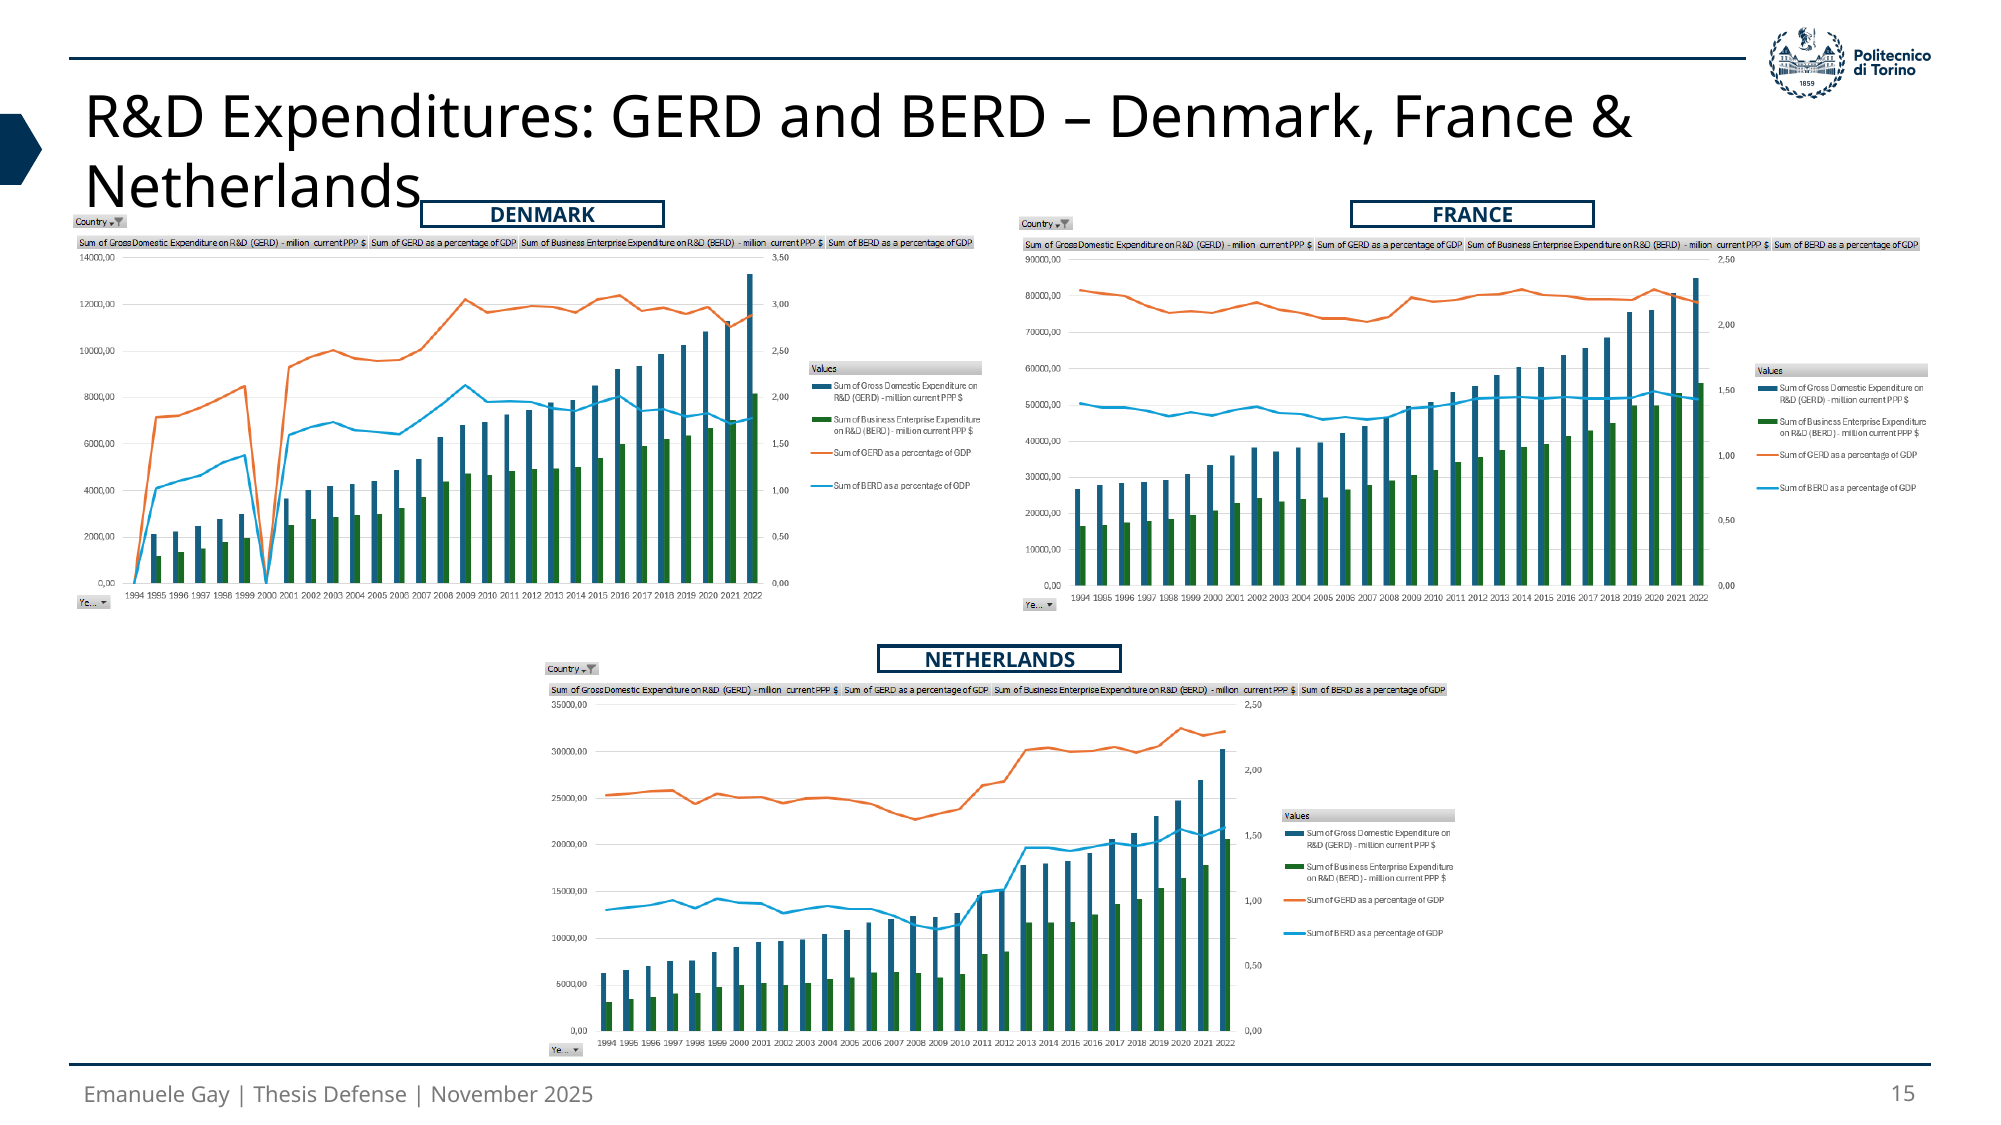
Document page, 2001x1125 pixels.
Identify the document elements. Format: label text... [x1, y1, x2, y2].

text_box [0, 112, 44, 187]
picture [1769, 27, 1931, 93]
text_box FRANCE [1350, 200, 1595, 212]
picture [1014, 212, 1931, 615]
text_box NETHERLANDS [877, 644, 1122, 658]
picture [541, 658, 1459, 1062]
text_box DENMARK [420, 200, 665, 209]
picture [68, 209, 986, 615]
text_box R&D Expenditures: GERD and BERD – Denmark, France & Netherlands [68, 93, 1932, 206]
